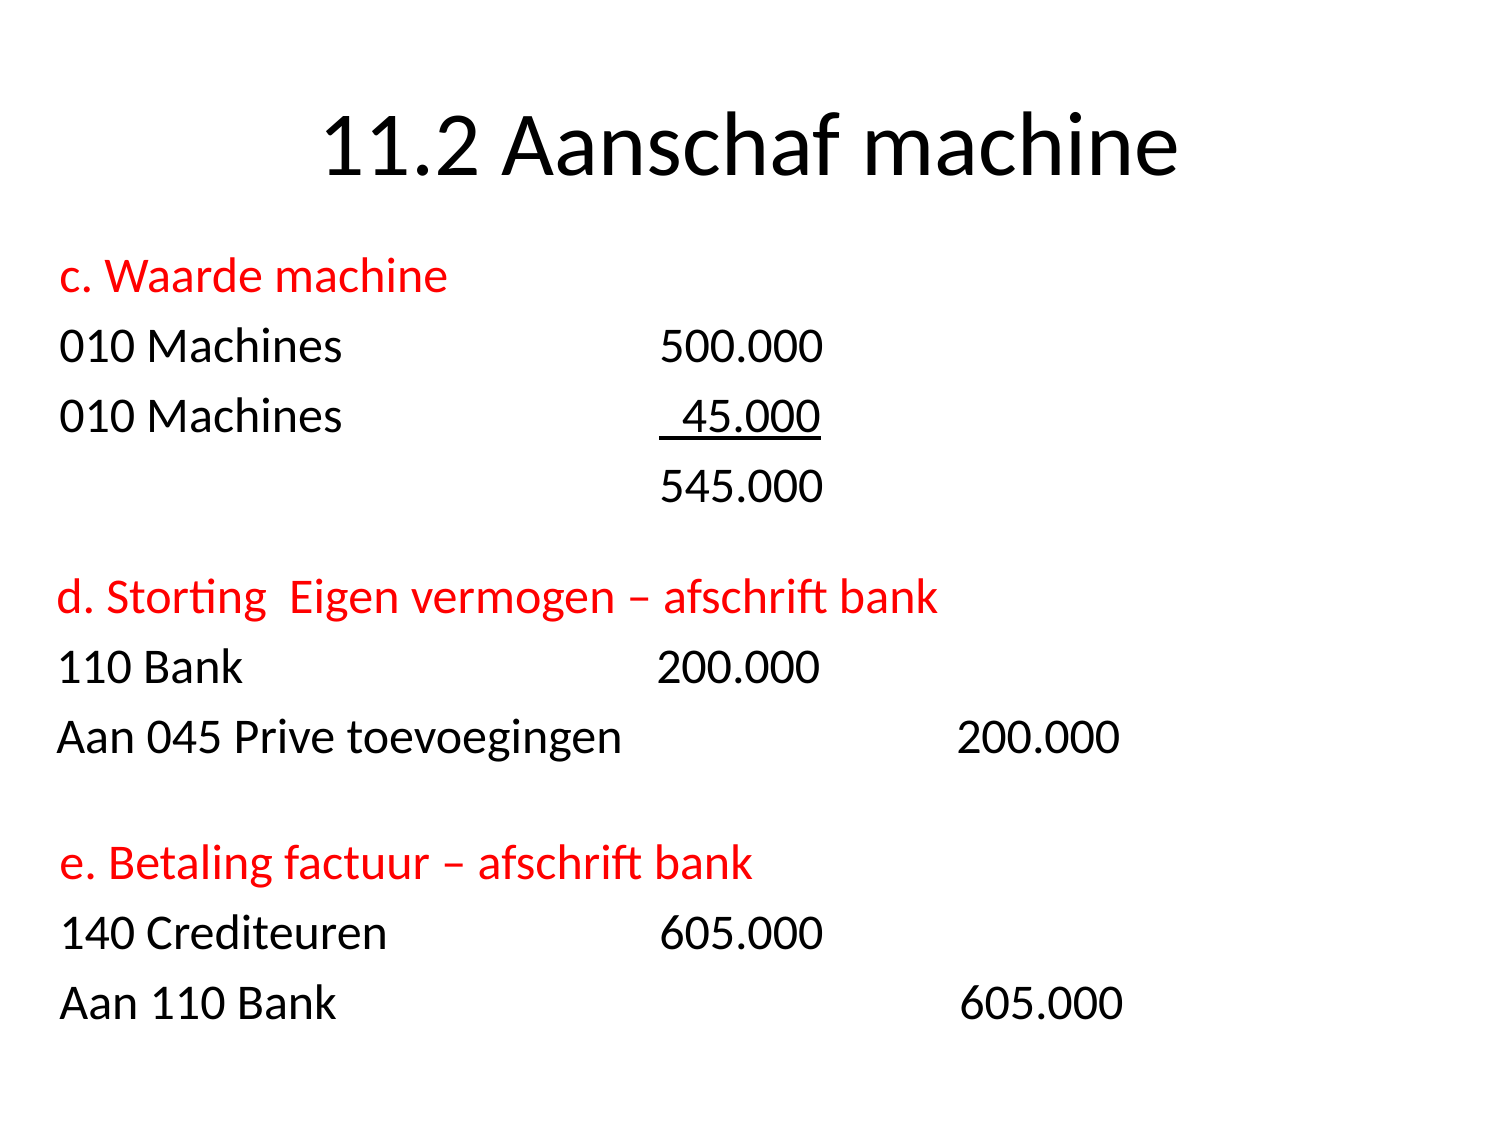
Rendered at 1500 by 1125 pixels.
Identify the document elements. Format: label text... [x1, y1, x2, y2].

title 11.2 Aanschaf machine [75, 45, 1425, 233]
text_box e. Betaling factuur – afschrift bank 140 Crediteuren 605.000 Aan 110 Bank 605.000 [44, 822, 1428, 1059]
text_box d. Storting Eigen vermogen – afschrift bank 110 Bank 200.000 Aan 045 Prive toevoegingen 200.000 [41, 556, 1425, 793]
list c. Waarde machine 010 Machines 500.000 010 Machines 45.000 545.000 [44, 235, 1428, 551]
